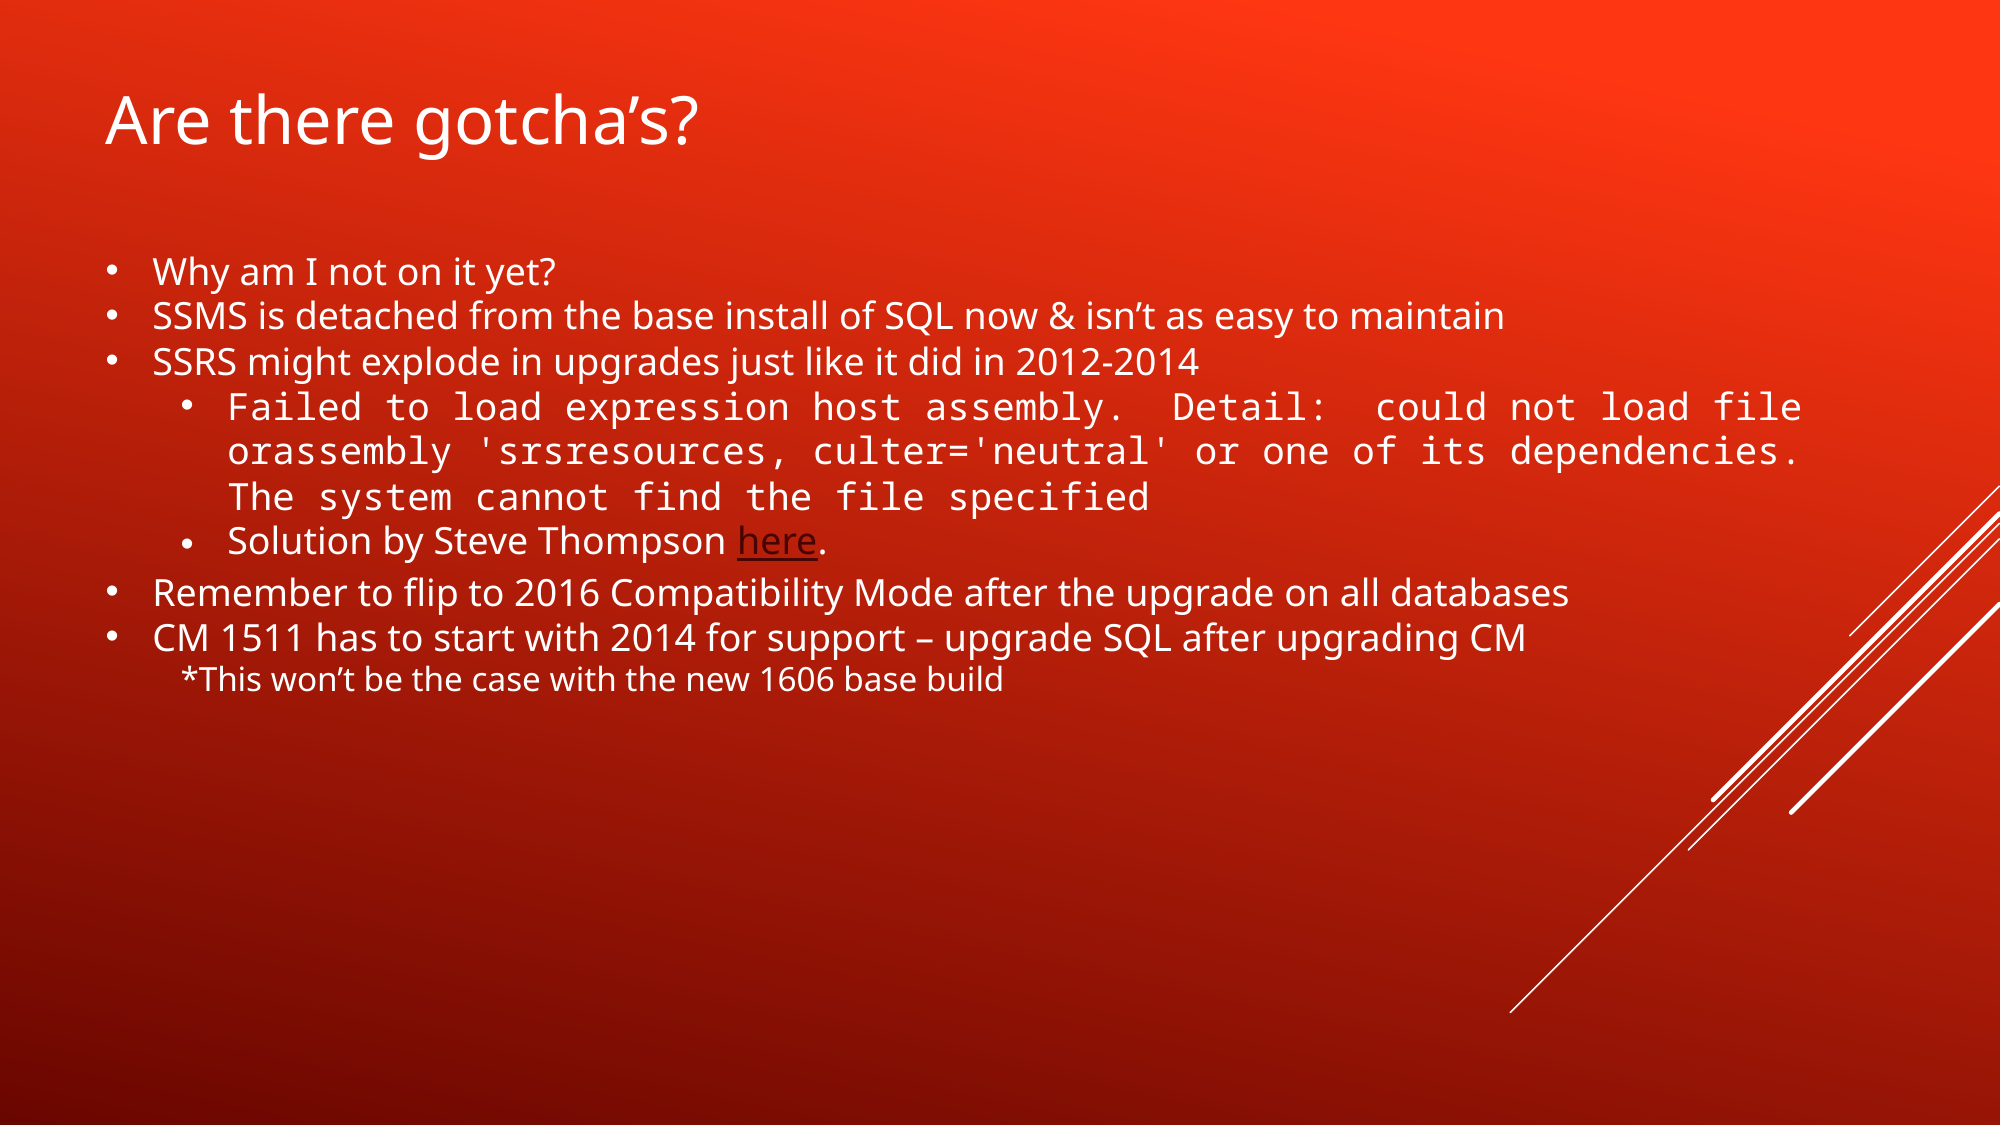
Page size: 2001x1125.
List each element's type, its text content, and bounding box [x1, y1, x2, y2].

text_box Are there gotcha’s? Why am I not on it yet? SSMS is detached from the base install of SQL now & isn’t as easy to maintain SSRS might explode in upgrades just like it did in 2012-2014 Failed to load expression host assembly. Detail: could not load file orassembly 'srsresources, culter='neutral' or one of its dependencies. The system cannot find the file specified Solution by Steve Thompson here. Remember to flip to 2016 Compatibility Mode after the upgrade on all databases CM 1511 has to start with 2014 for support – upgrade SQL after upgrading CM *This won’t be the case with the new 1606 base build [90, 70, 1928, 706]
